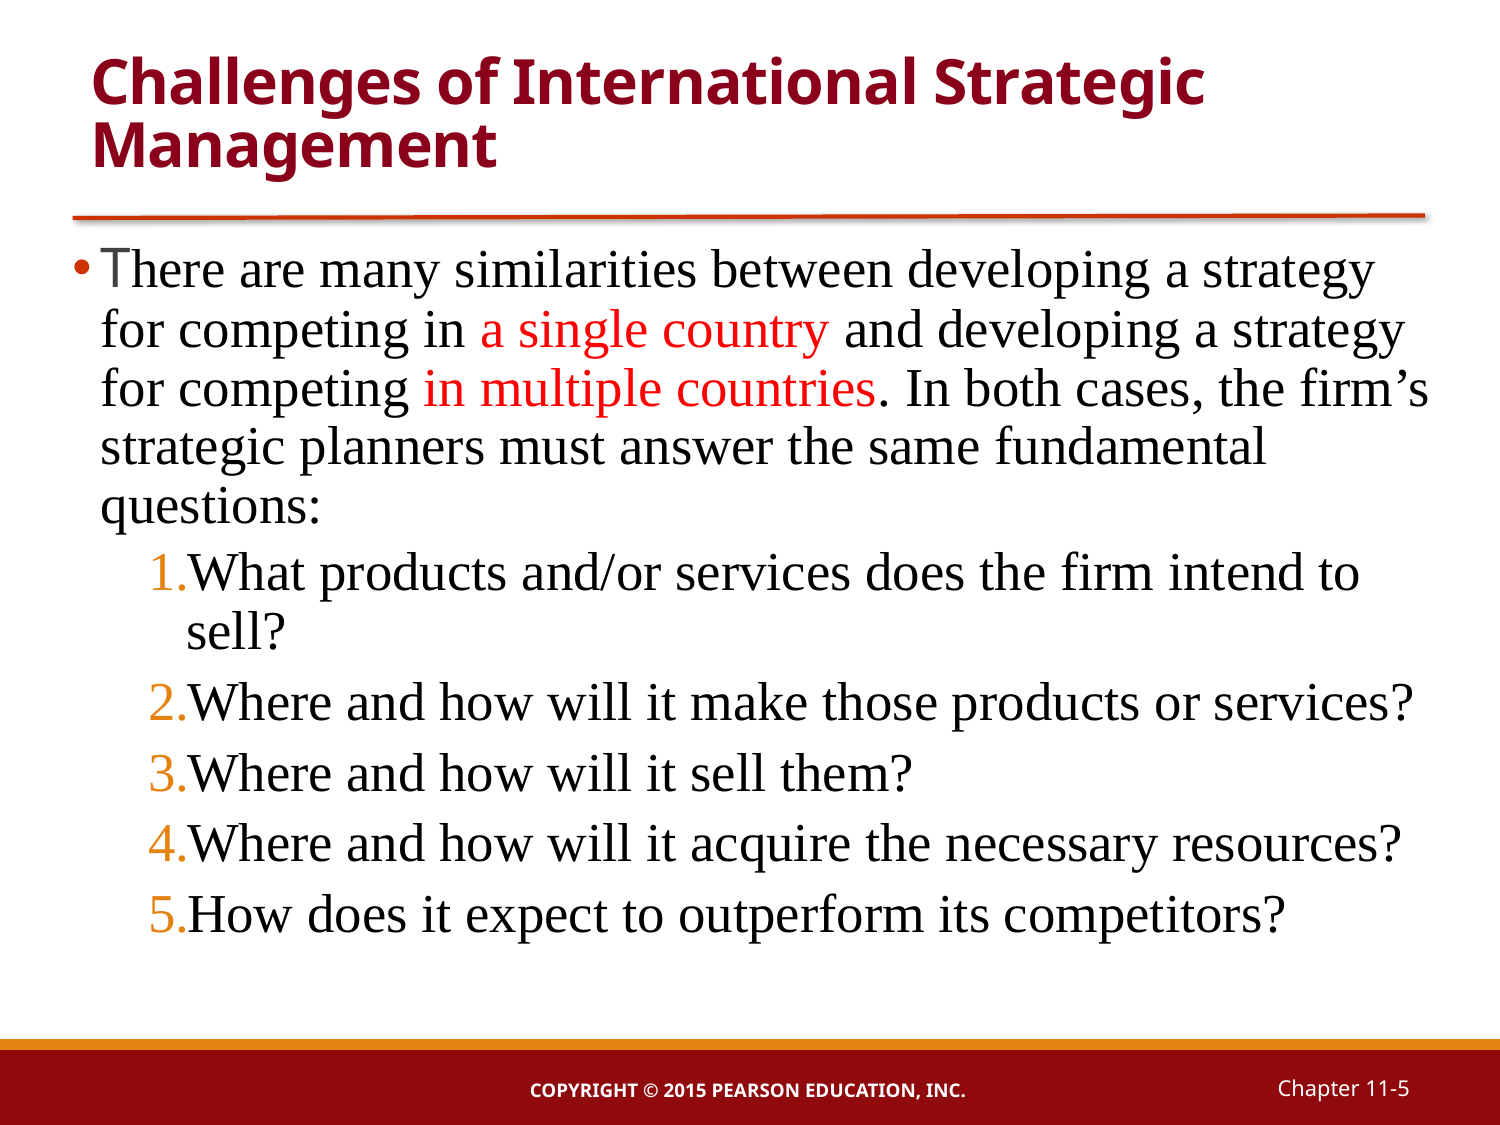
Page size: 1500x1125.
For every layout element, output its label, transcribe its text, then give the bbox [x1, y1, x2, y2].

list There are many similarities between developing a strategy for competing in a single country and developing a strategy for competing in multiple countries. In both cases, the firm’s strategic planners must answer the same fundamental questions: What products and/or services does the firm intend to sell? Where and how will it make those products or services? Where and how will it sell them? Where and how will it acquire the necessary resources? How does it expect to outperform its competitors? [72, 233, 1453, 1034]
footer Copyright © 2015 Pearson Education, Inc. [453, 1059, 1047, 1120]
slide_number Chapter 11-5 [1218, 1059, 1425, 1120]
title Challenges of International Strategic Management [75, 38, 1425, 189]
